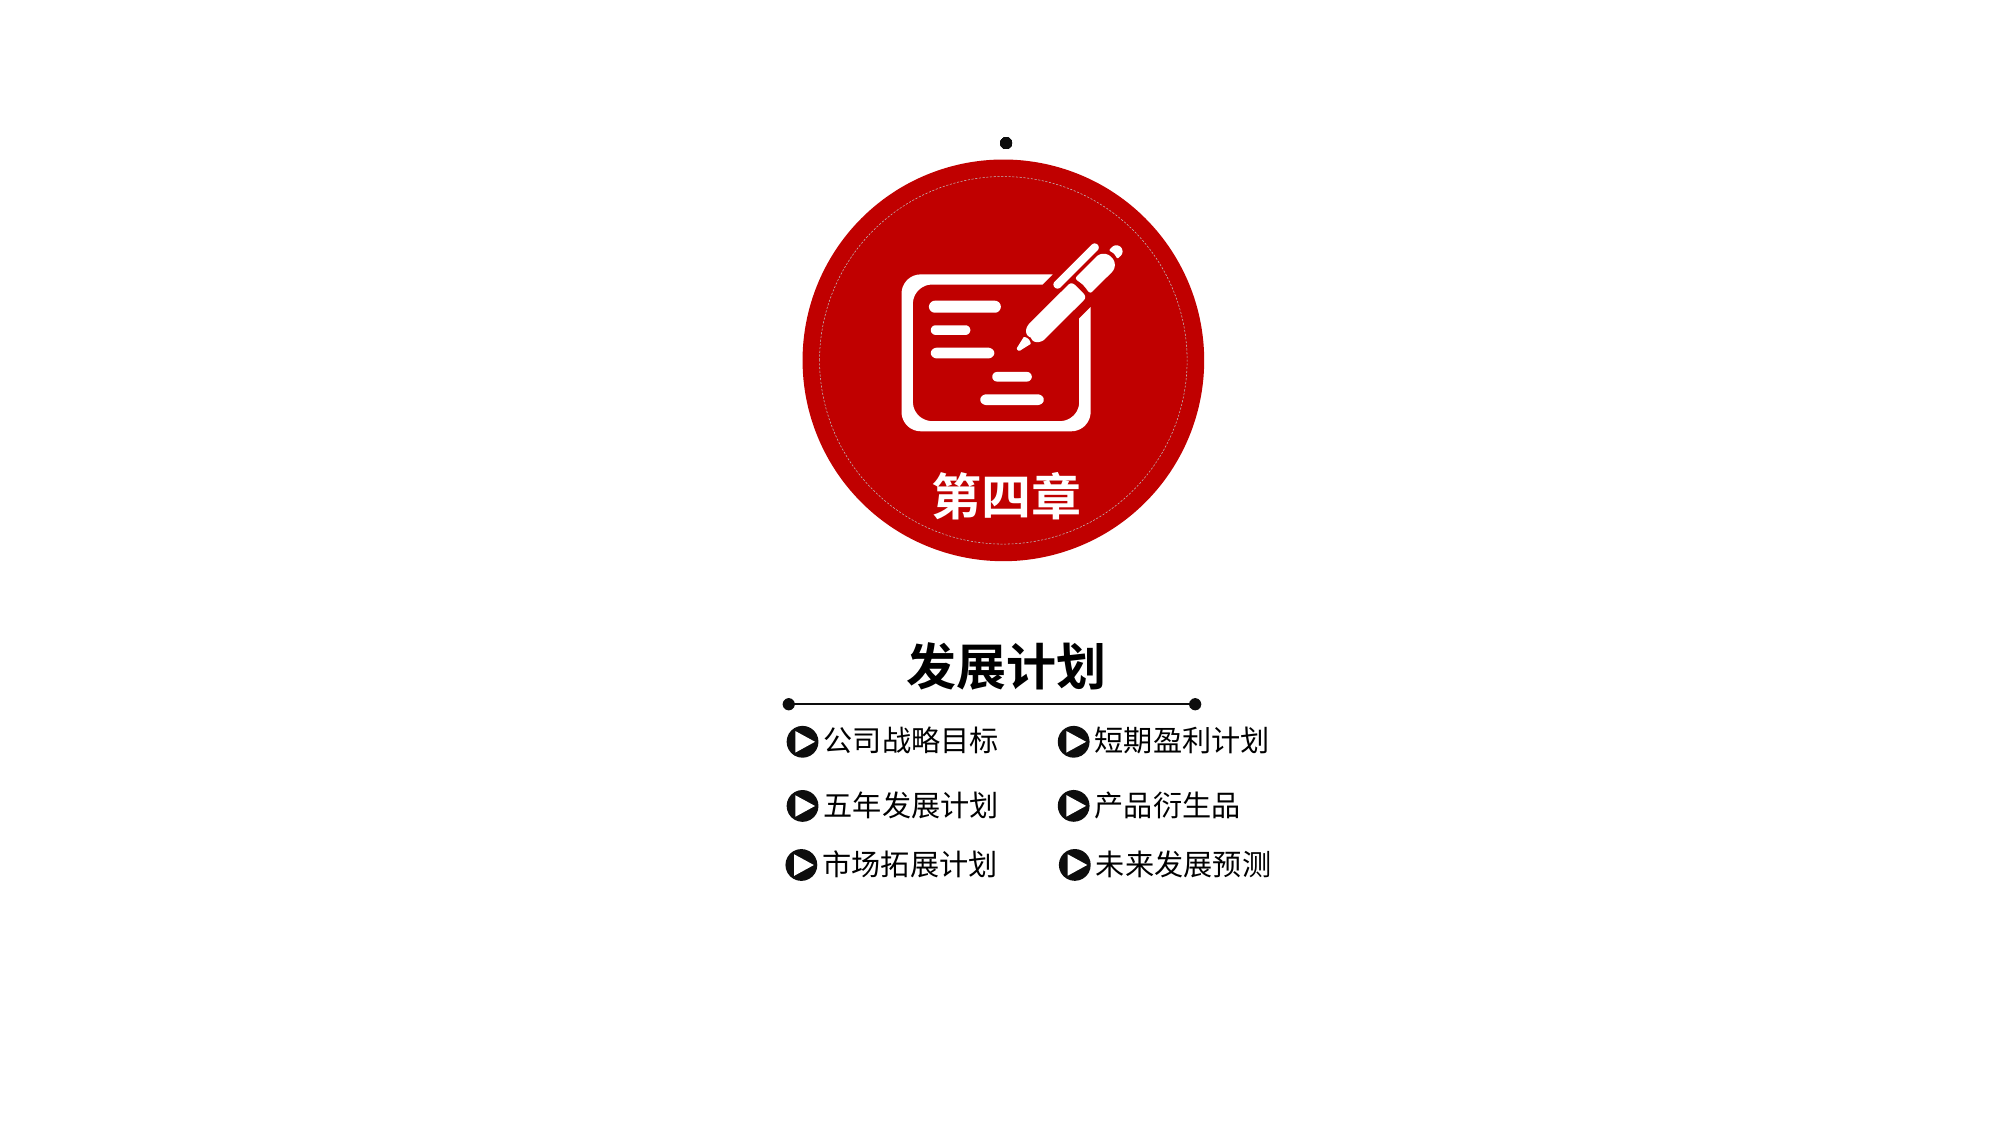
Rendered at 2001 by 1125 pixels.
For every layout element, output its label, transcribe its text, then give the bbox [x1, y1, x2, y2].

text_box [800, 157, 1207, 456]
text_box [1053, 243, 1099, 289]
text_box [817, 174, 1190, 547]
text_box 发展计划 [811, 626, 1202, 703]
text_box [898, 534, 1109, 564]
text_box [1109, 245, 1123, 259]
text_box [1059, 722, 1296, 759]
text_box 第四章 [1073, 456, 1202, 534]
text_box [1075, 253, 1115, 293]
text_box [787, 845, 1024, 882]
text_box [788, 786, 1025, 823]
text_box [1060, 845, 1297, 882]
text_box [998, 135, 1015, 152]
text_box [901, 274, 1091, 432]
text_box 第四章 [811, 456, 940, 534]
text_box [788, 722, 1025, 759]
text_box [1059, 786, 1296, 823]
